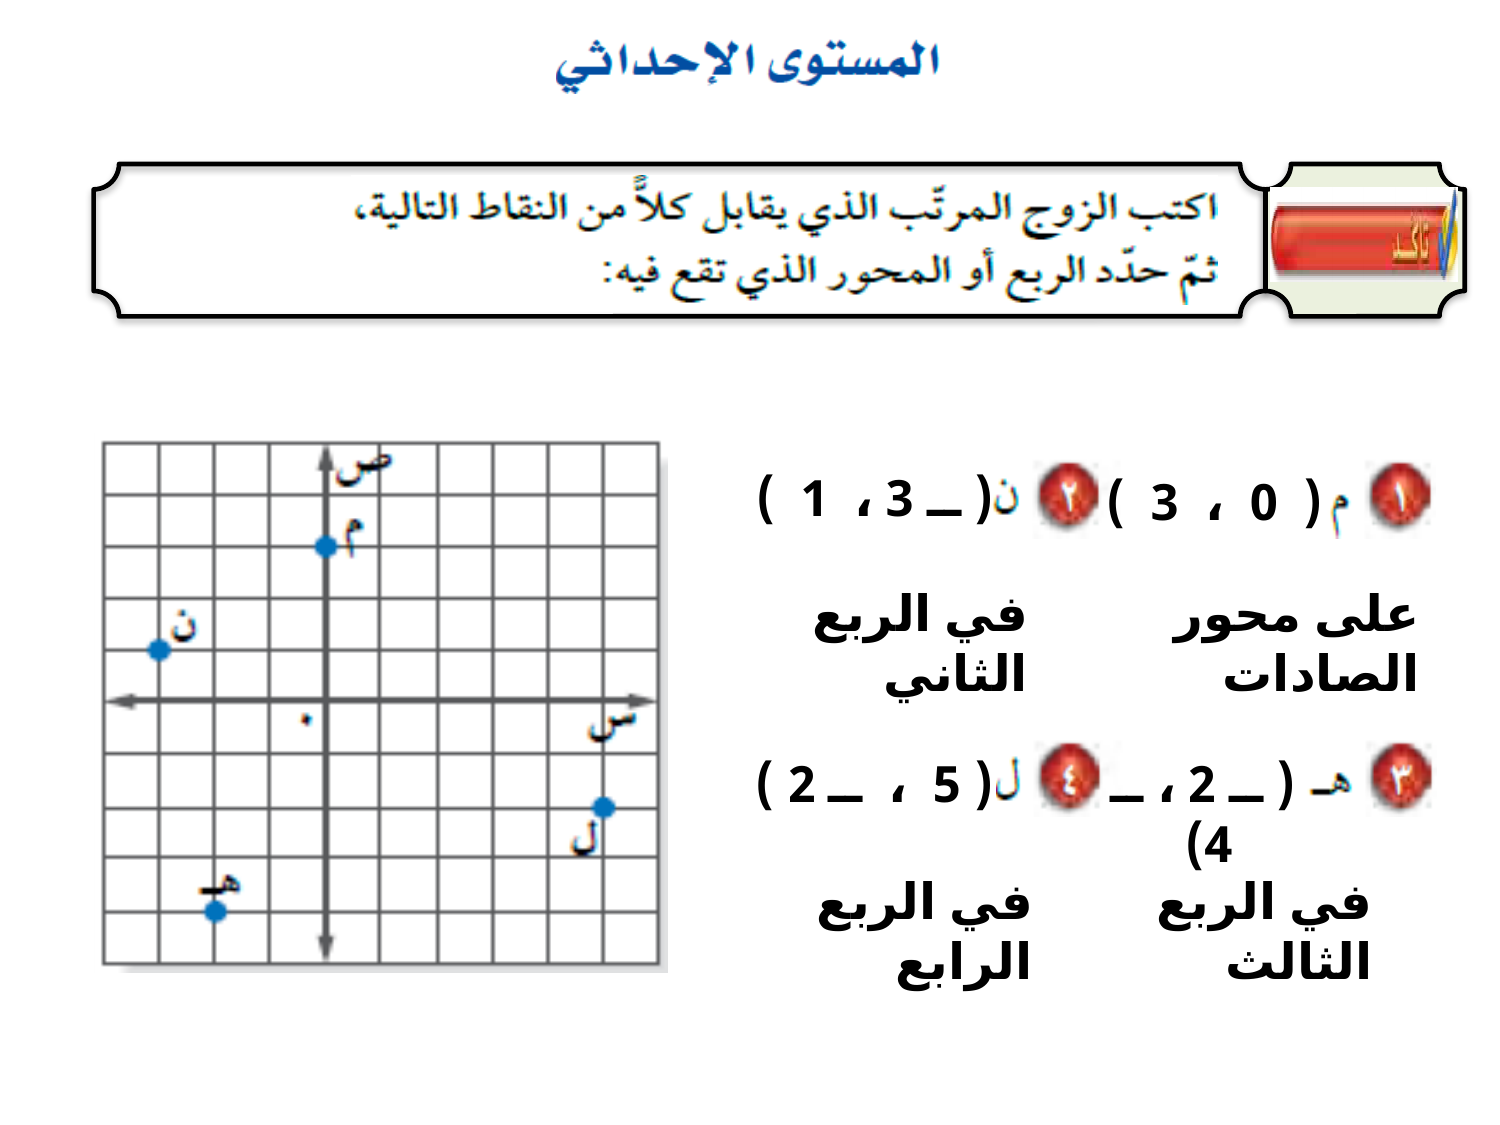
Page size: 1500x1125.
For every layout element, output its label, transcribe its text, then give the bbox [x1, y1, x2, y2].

text_box على محور الصادات [1078, 574, 1435, 709]
text_box في الربع الثاني [756, 574, 1043, 709]
picture [555, 37, 944, 94]
picture [351, 175, 1219, 305]
text_box ( ــ 2 ، ــ 4) [1066, 824, 1353, 880]
text_box في الربع الثالث [1089, 861, 1388, 997]
picture [995, 739, 1437, 817]
text_box في الربع الرابع [749, 861, 1048, 997]
text_box ( 5 ، ــ 2 ) [738, 745, 991, 820]
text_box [93, 163, 1466, 317]
picture [990, 456, 1437, 540]
text_box ( ــ 3 ، 1 ) [738, 459, 986, 535]
picture [93, 433, 669, 973]
